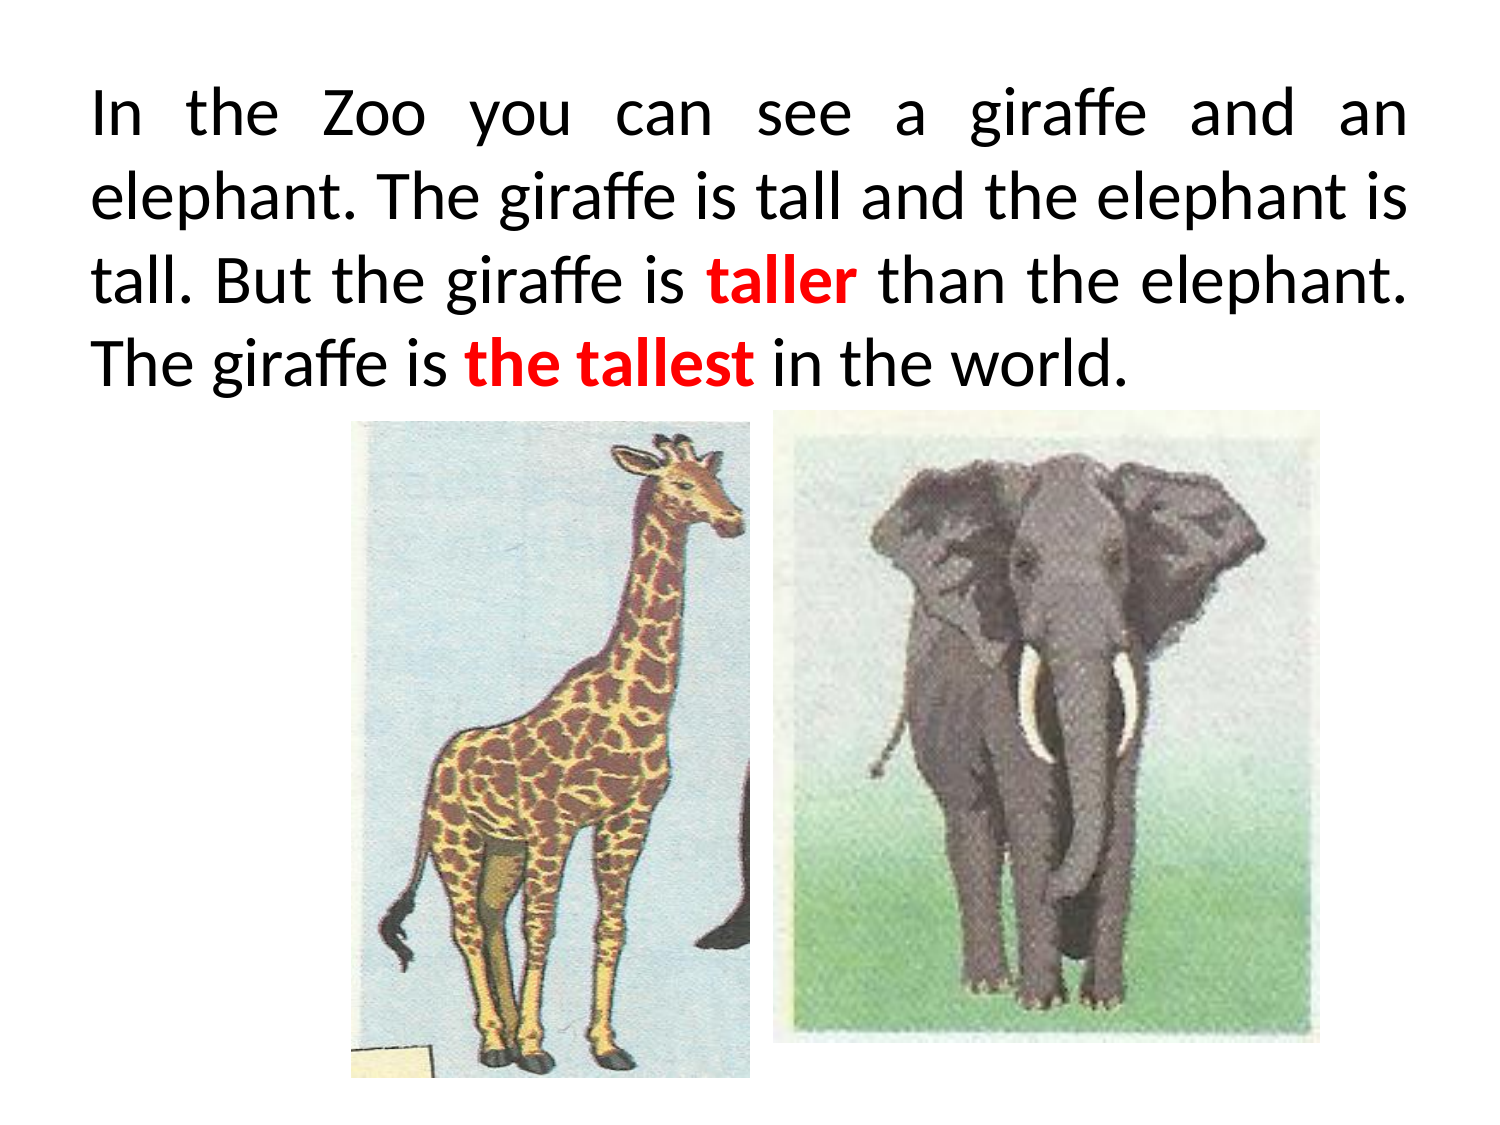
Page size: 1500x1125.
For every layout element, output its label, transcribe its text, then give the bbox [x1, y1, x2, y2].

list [351, 421, 751, 1079]
picture [773, 409, 1320, 1044]
title In the Zoo you can see a giraffe and an elephant. The giraffe is tall and the elephant is tall. But the giraffe is taller than the elephant. The giraffe is the tallest in the world. [75, 45, 1425, 422]
